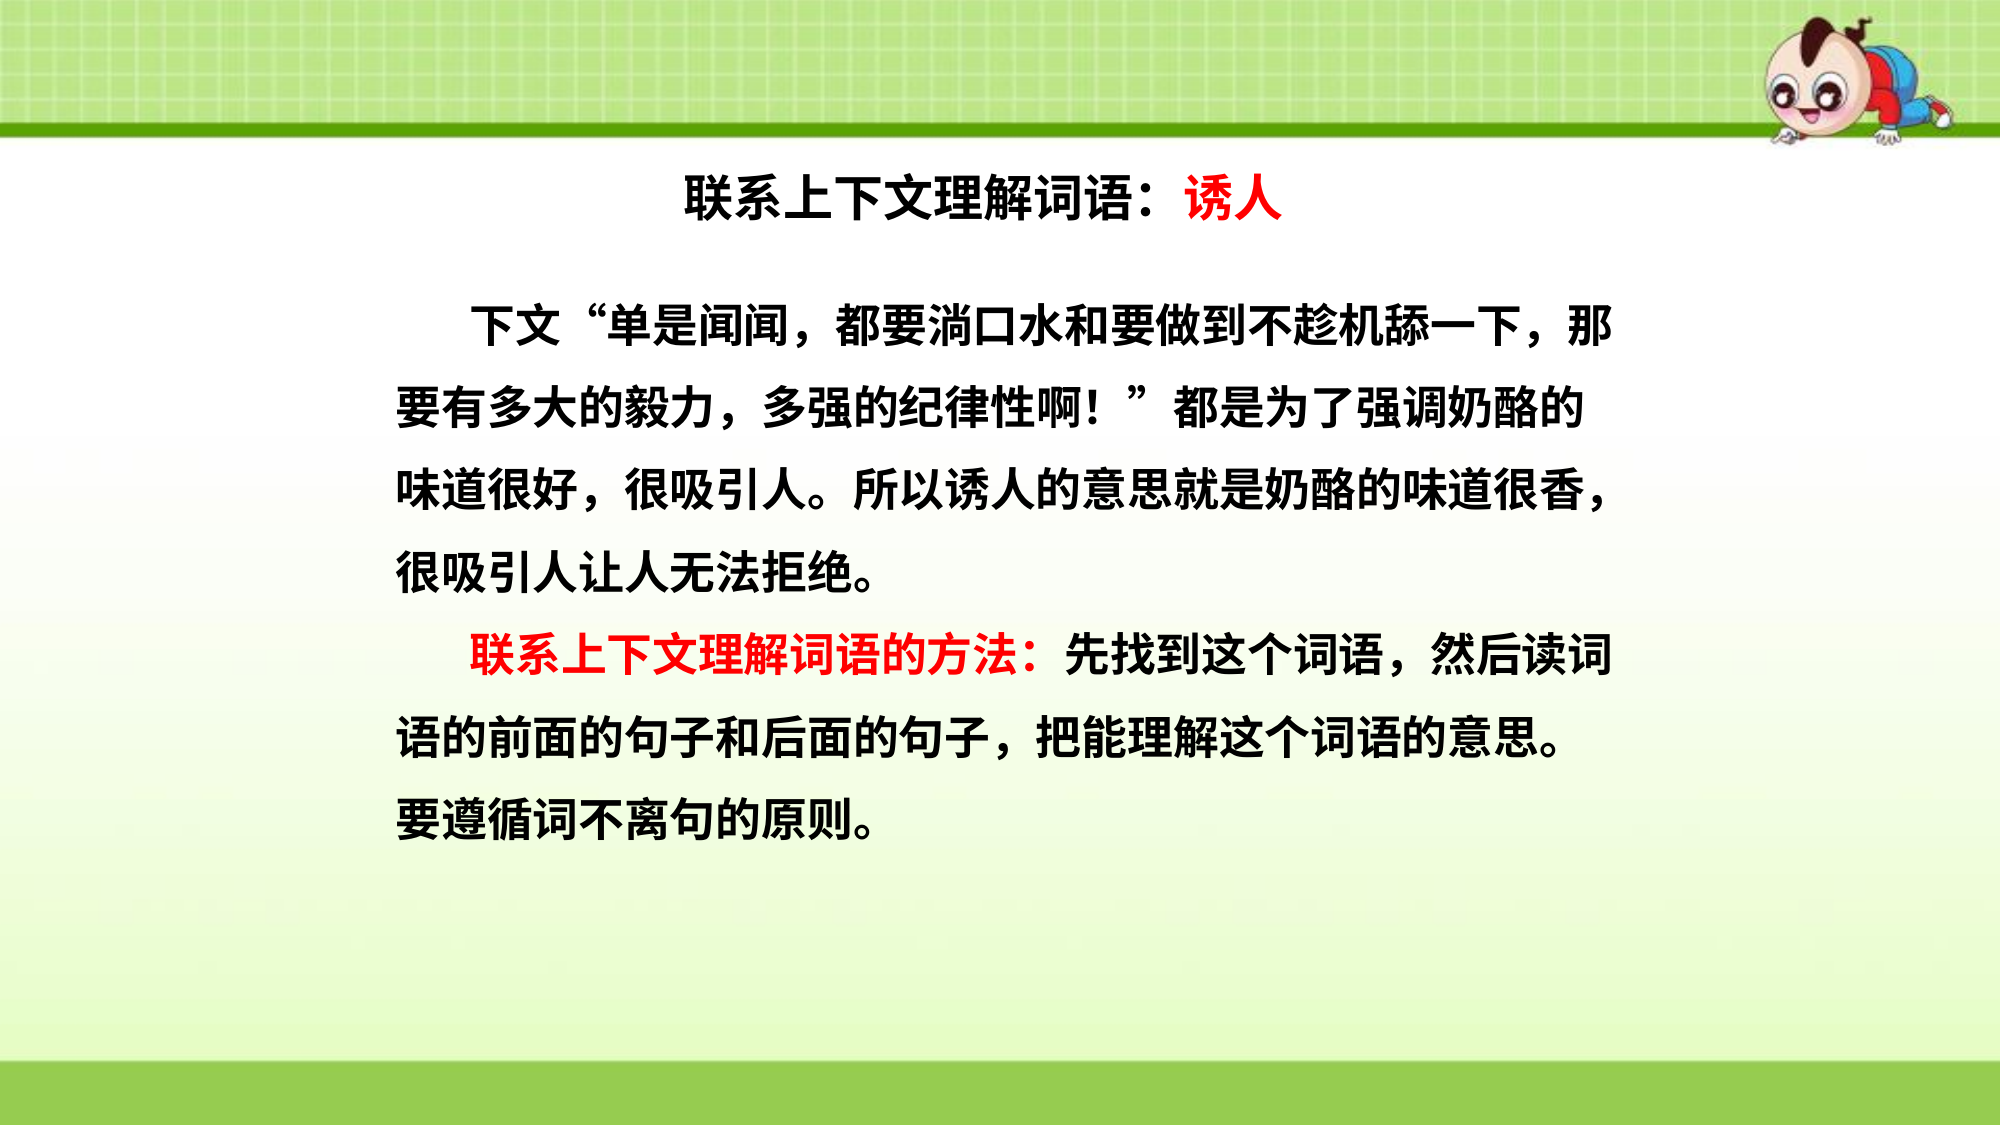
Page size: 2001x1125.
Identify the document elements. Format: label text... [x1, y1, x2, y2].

picture [0, 0, 2000, 1125]
text_box 联系上下文理解词语：诱人 [668, 158, 1331, 234]
text_box 下文“单是闻闻，都要淌口水和要做到不趁机舔一下，那要有多大的毅力，多强的纪律性啊！”都是为了强调奶酪的味道很好，很吸引人。所以诱人的意思就是奶酪的味道很香，很吸引人让人无法拒绝。 联系上下文理解词语的方法：先找到这个词语，然后读词语的前面的句子和后面的句子，把能理解这个词语的意思。要遵循词不离句的原则。 [380, 261, 1630, 854]
